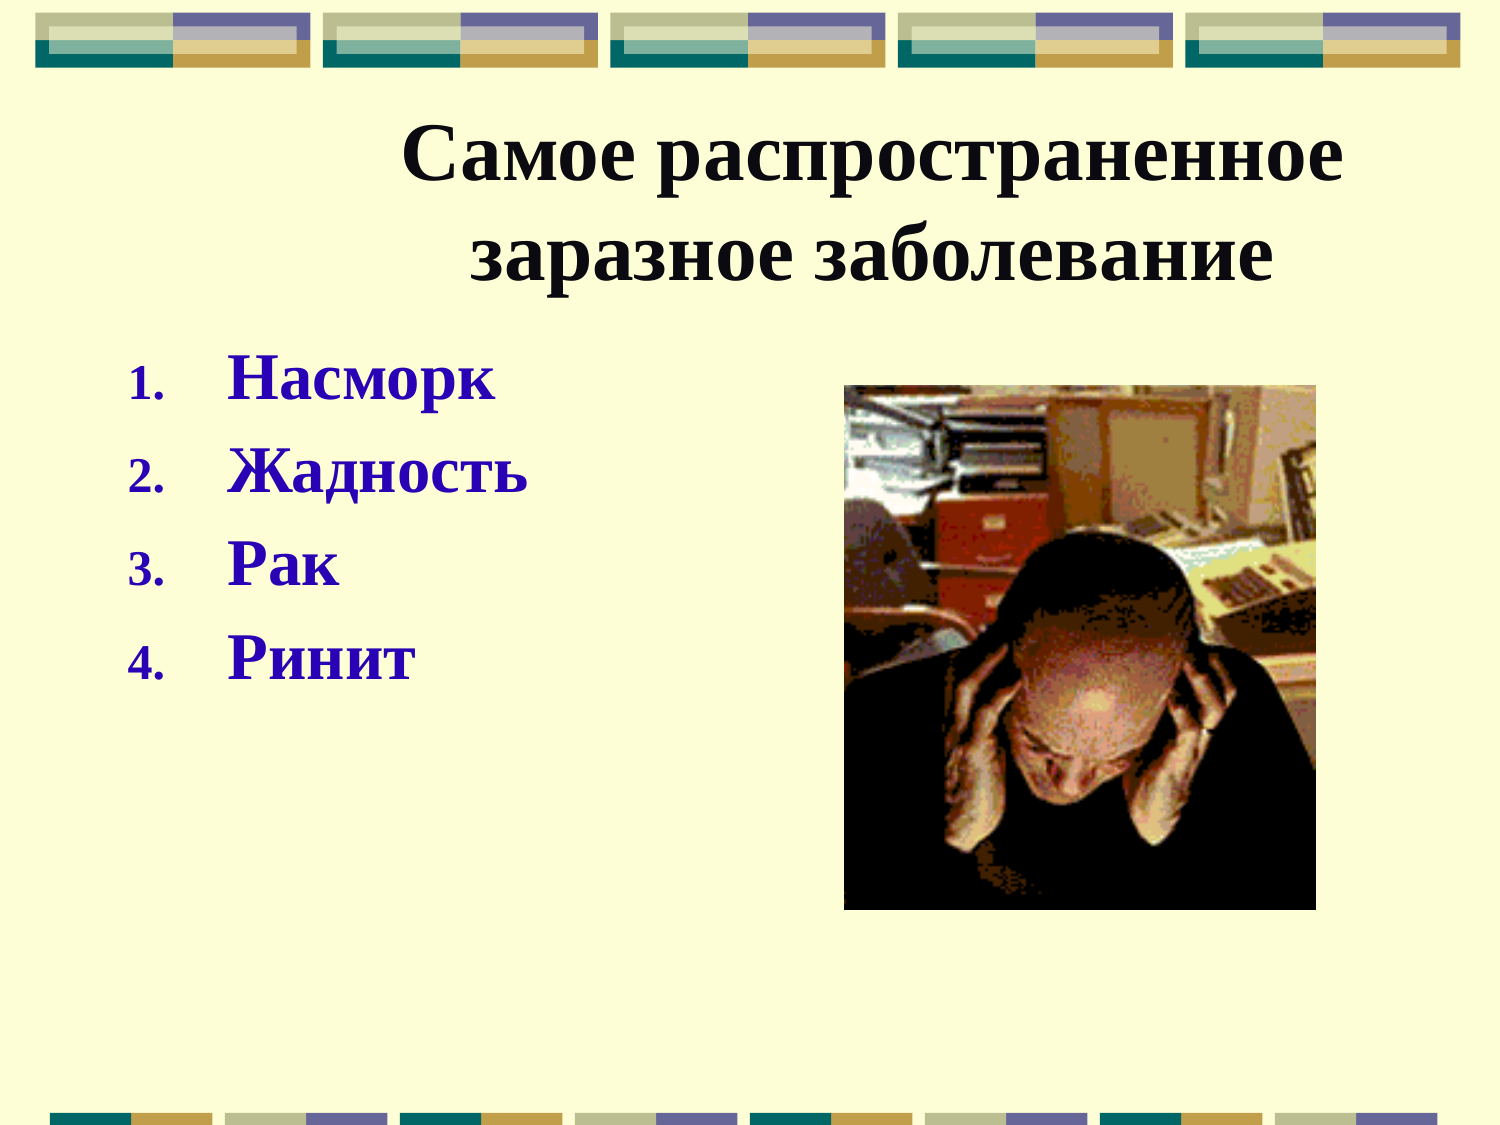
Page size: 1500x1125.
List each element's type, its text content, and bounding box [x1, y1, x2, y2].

title Самое распространенное заразное заболевание [359, 136, 1386, 258]
list Насморк Жадность Рак Ринит [112, 324, 727, 1001]
picture [844, 385, 1316, 910]
